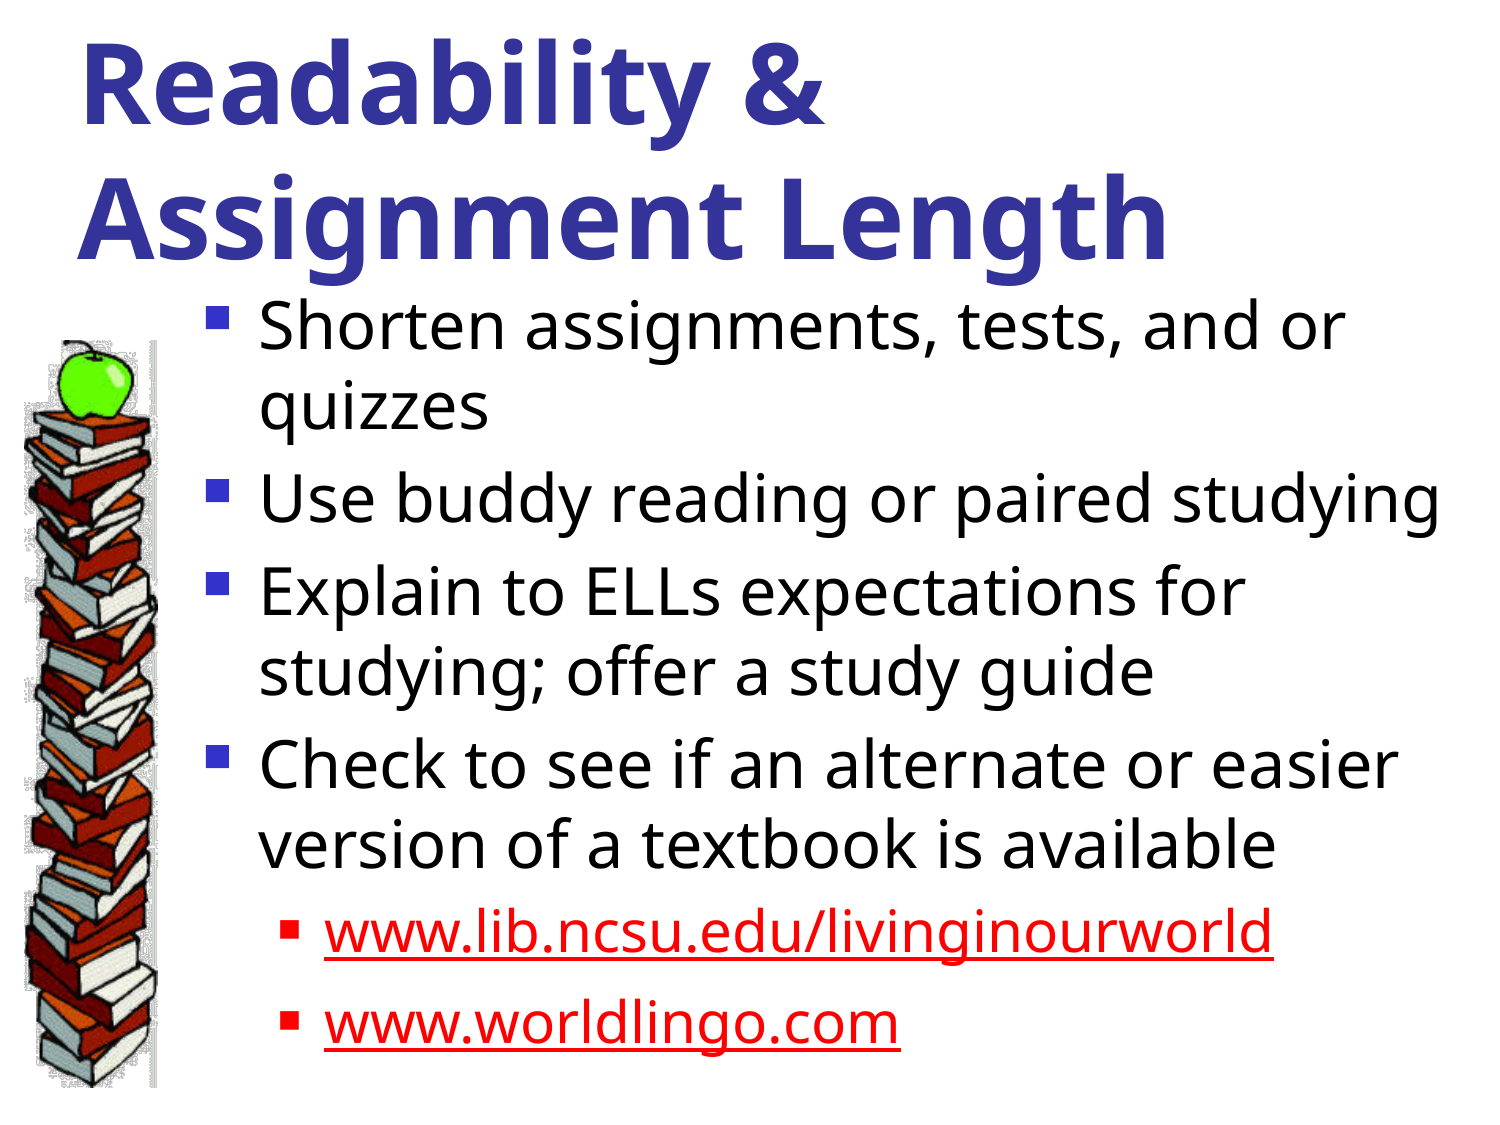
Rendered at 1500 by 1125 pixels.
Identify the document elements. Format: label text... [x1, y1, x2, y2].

list Shorten assignments, tests, and or quizzes Use buddy reading or paired studying Explain to ELLs expectations for studying; offer a study guide Check to see if an alternate or easier version of a textbook is available www.lib.ncsu.edu/livinginourworld www.worldlingo.com [187, 274, 1463, 1125]
picture [24, 340, 158, 1088]
title Readability & Assignment Length [62, 49, 1468, 291]
